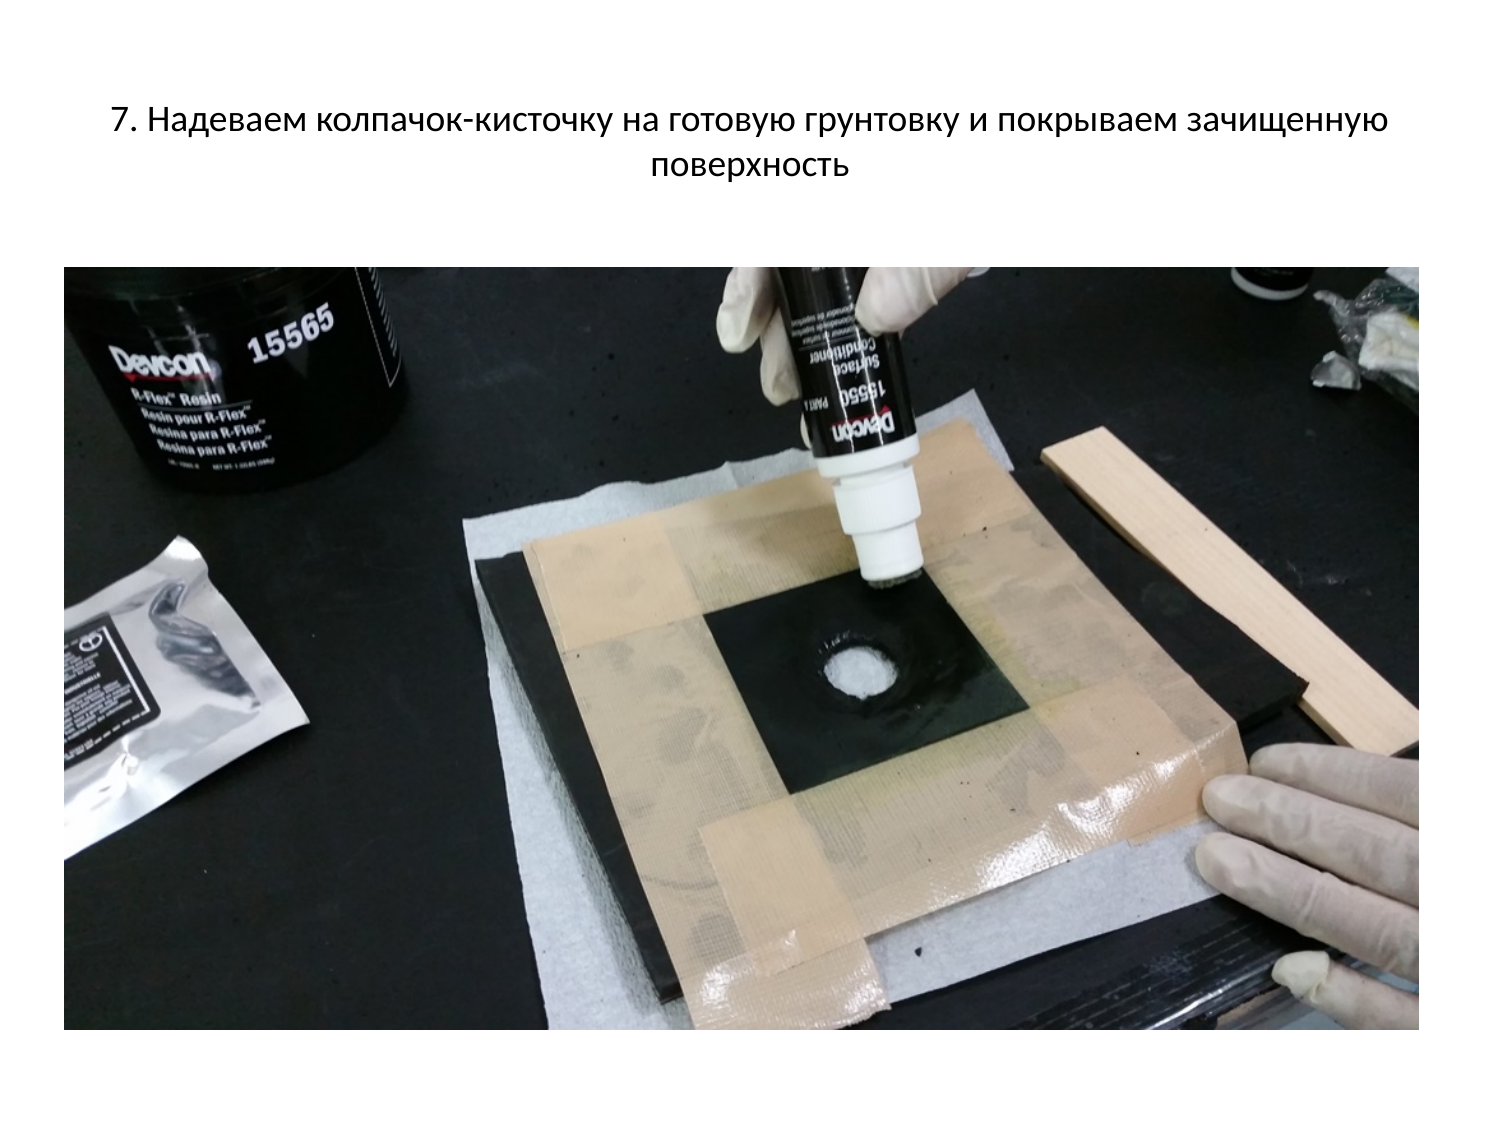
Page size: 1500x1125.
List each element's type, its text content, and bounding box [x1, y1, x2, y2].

picture [64, 266, 1420, 1030]
title 7. Надеваем колпачок-кисточку на готовую грунтовку и покрываем зачищенную поверхность [75, 45, 1425, 233]
